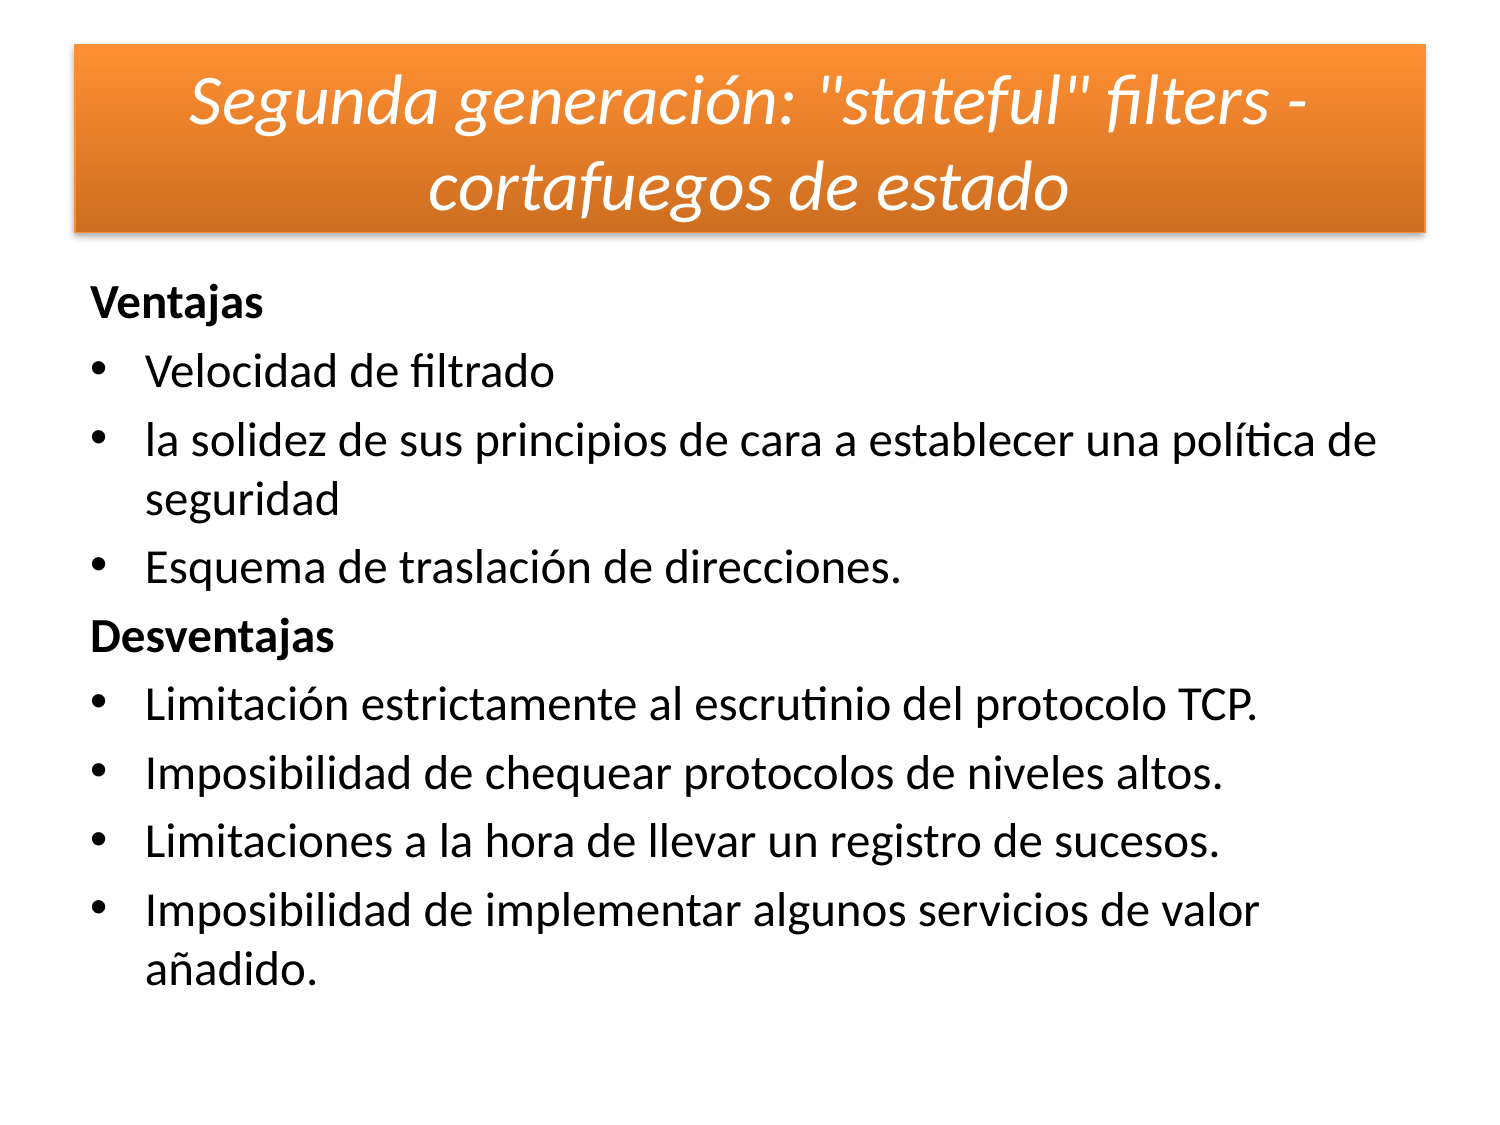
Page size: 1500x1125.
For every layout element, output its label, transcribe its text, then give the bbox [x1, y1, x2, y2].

list Ventajas Velocidad de filtrado la solidez de sus principios de cara a establecer una política de seguridad Esquema de traslación de direcciones. Desventajas Limitación estrictamente al escrutinio del protocolo TCP. Imposibilidad de chequear protocolos de niveles altos. Limitaciones a la hora de llevar un registro de sucesos. Imposibilidad de implementar algunos servicios de valor añadido. [75, 262, 1425, 1005]
title Segunda generación: "stateful" filters - cortafuegos de estado [74, 44, 1426, 233]
